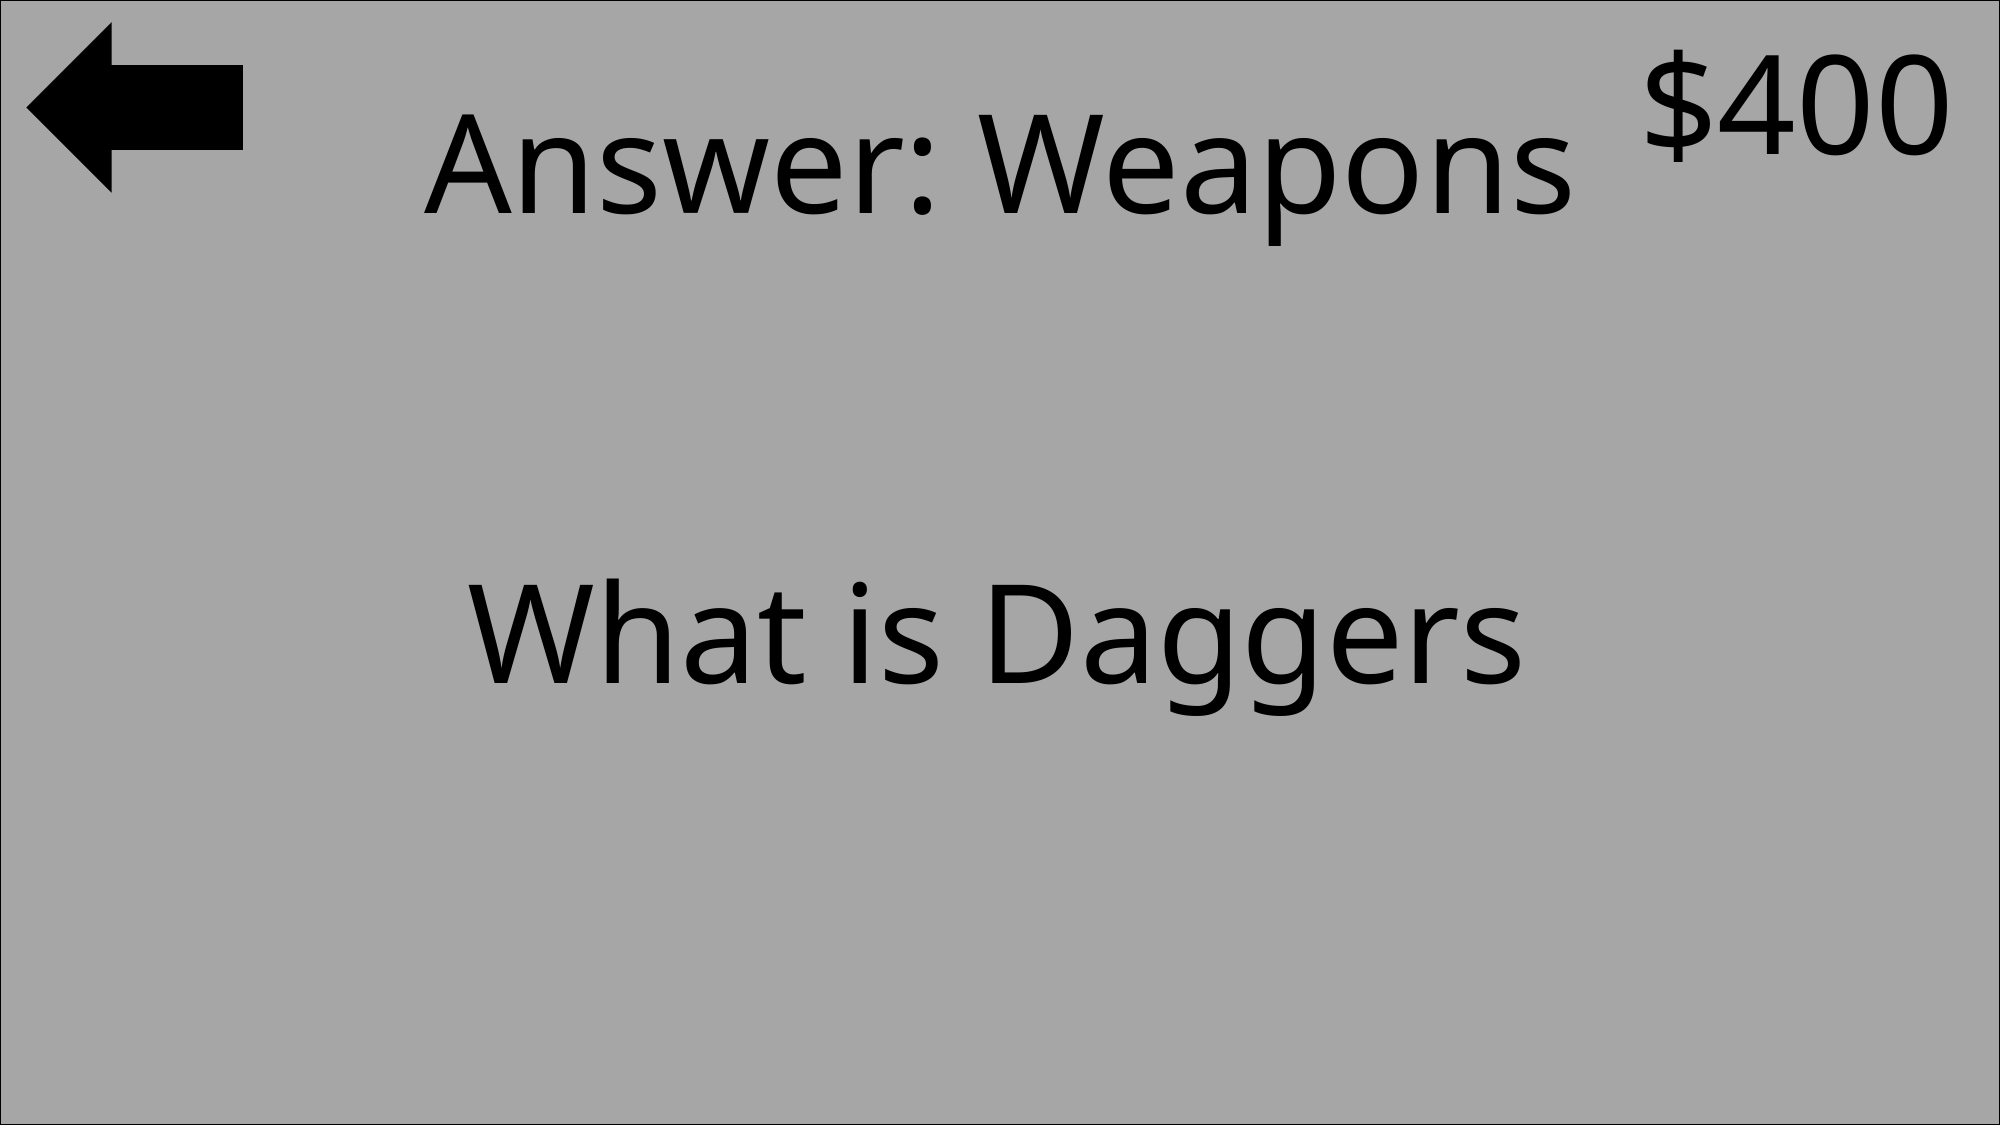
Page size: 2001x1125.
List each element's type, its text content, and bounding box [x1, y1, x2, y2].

text_box [26, 22, 243, 193]
text_box What is Daggers [134, 557, 1860, 755]
text_box $400 [1593, 1, 2000, 219]
text_box [0, 0, 2000, 1125]
text_box Answer: Weapons [137, 59, 1863, 278]
